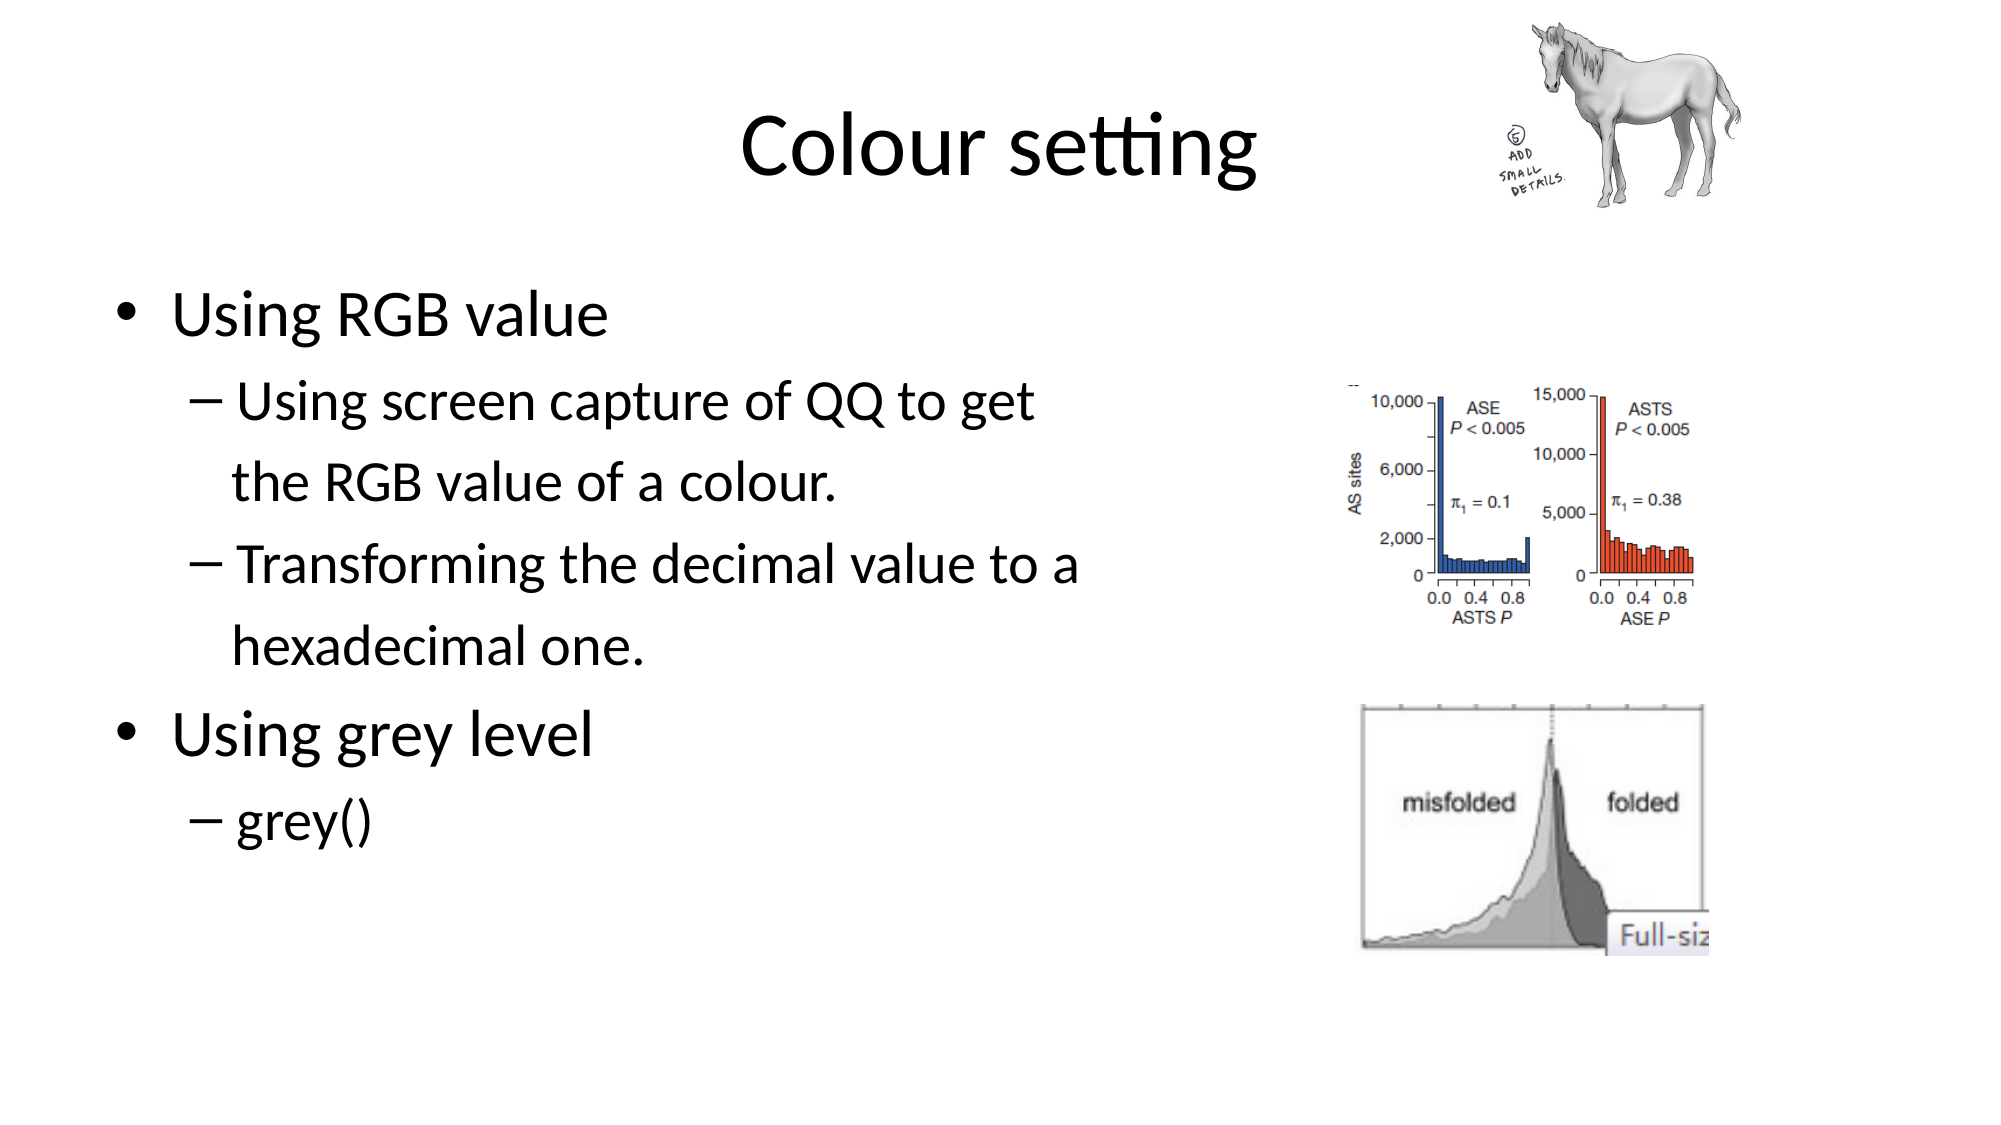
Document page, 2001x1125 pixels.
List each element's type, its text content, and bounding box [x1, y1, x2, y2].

picture [1494, 18, 1751, 209]
picture [1342, 385, 1698, 632]
picture [1354, 703, 1709, 956]
title Colour setting [99, 45, 1900, 233]
list Using RGB value Using screen capture of QQ to get the RGB value of a colour. Transforming the decimal value to a hexadecimal one. Using grey level grey() [99, 262, 1900, 1005]
